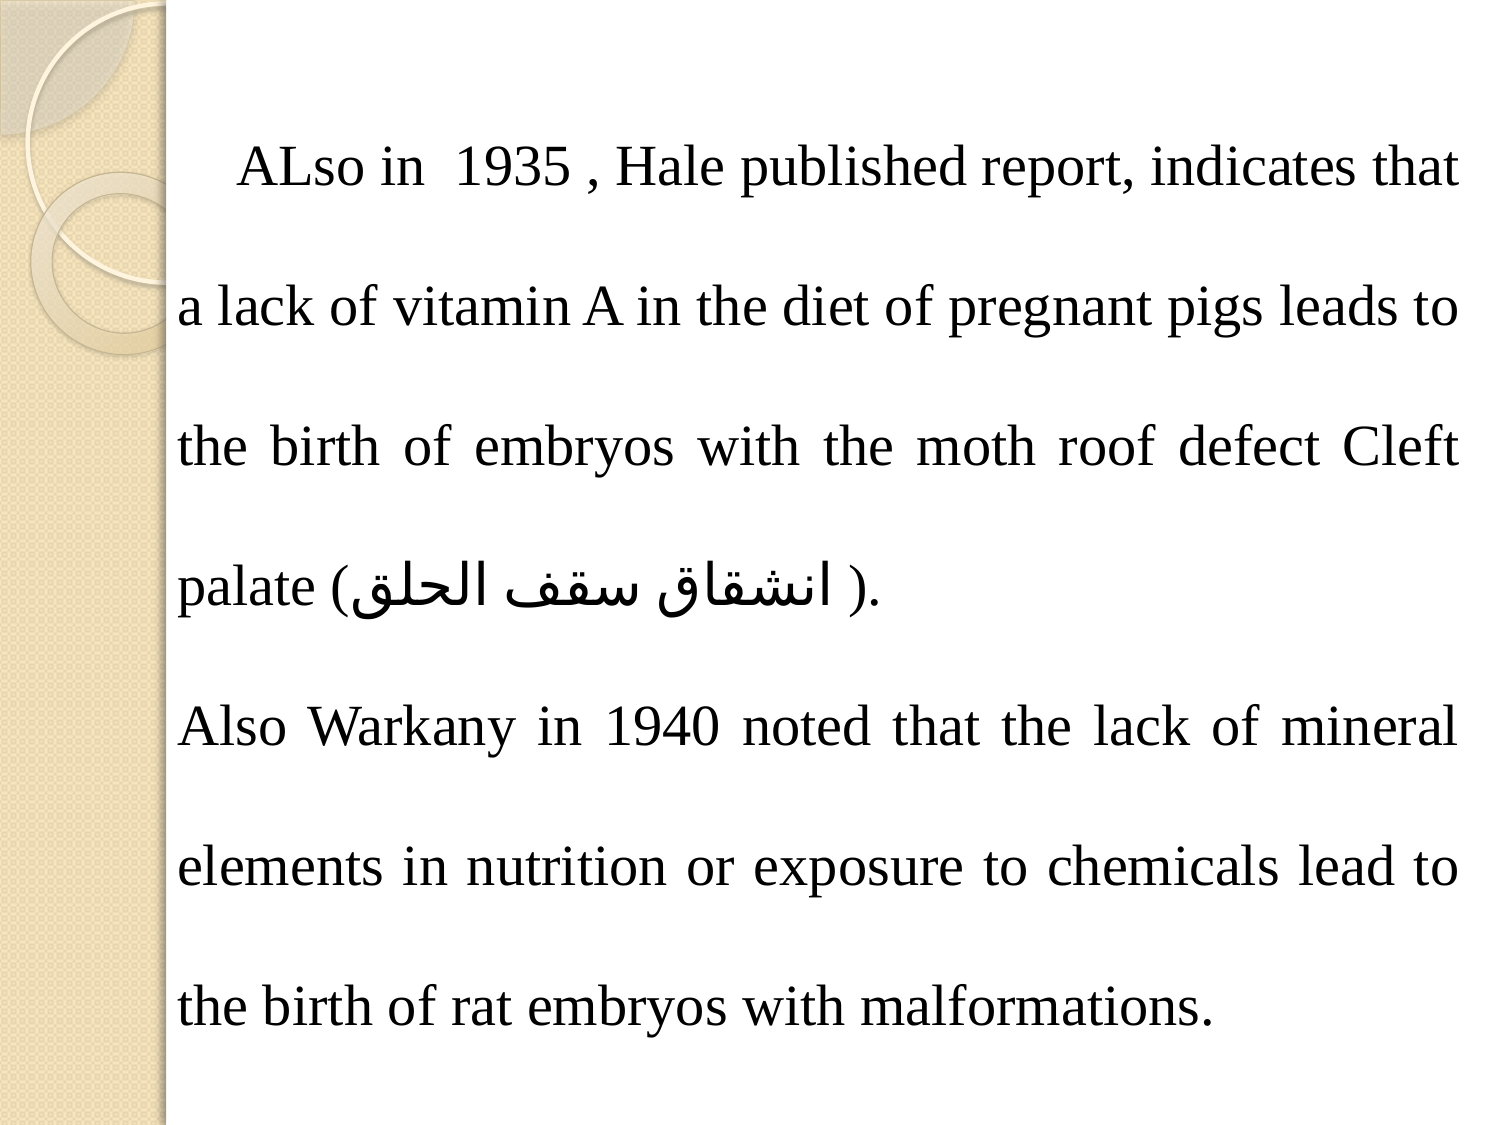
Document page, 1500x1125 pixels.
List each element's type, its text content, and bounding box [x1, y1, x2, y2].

text_box ALso in 1935 , Hale published report, indicates that a lack of vitamin A in the diet of pregnant pigs leads to the birth of embryos with the moth roof defect Cleft palate (انشقاق سقف الحلق ). Also Warkany in 1940 noted that the lack of mineral elements in nutrition or exposure to chemicals lead to the birth of rat embryos with malformations. [162, 49, 1475, 1045]
